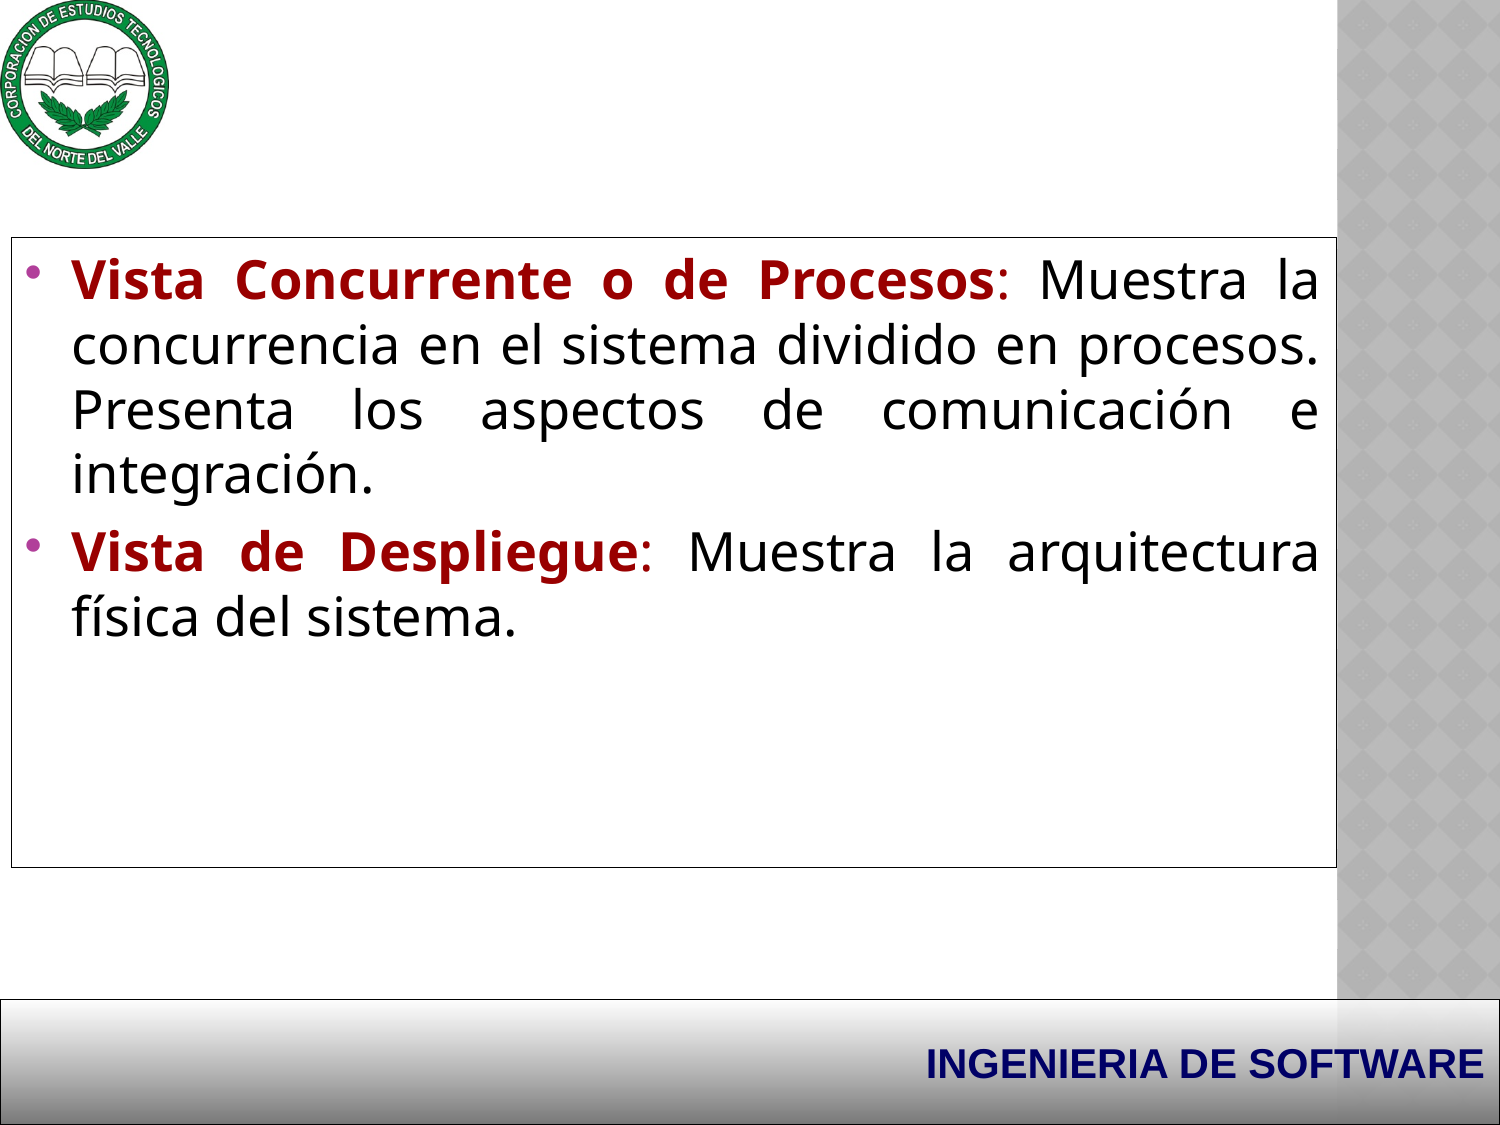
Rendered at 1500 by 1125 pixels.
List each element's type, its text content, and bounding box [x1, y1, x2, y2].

picture [0, 0, 169, 169]
list Vista Concurrente o de Procesos: Muestra la concurrencia en el sistema dividido en procesos. Presenta los aspectos de comunicación e integración. Vista de Despliegue: Muestra la arquitectura física del sistema. [11, 237, 1337, 868]
